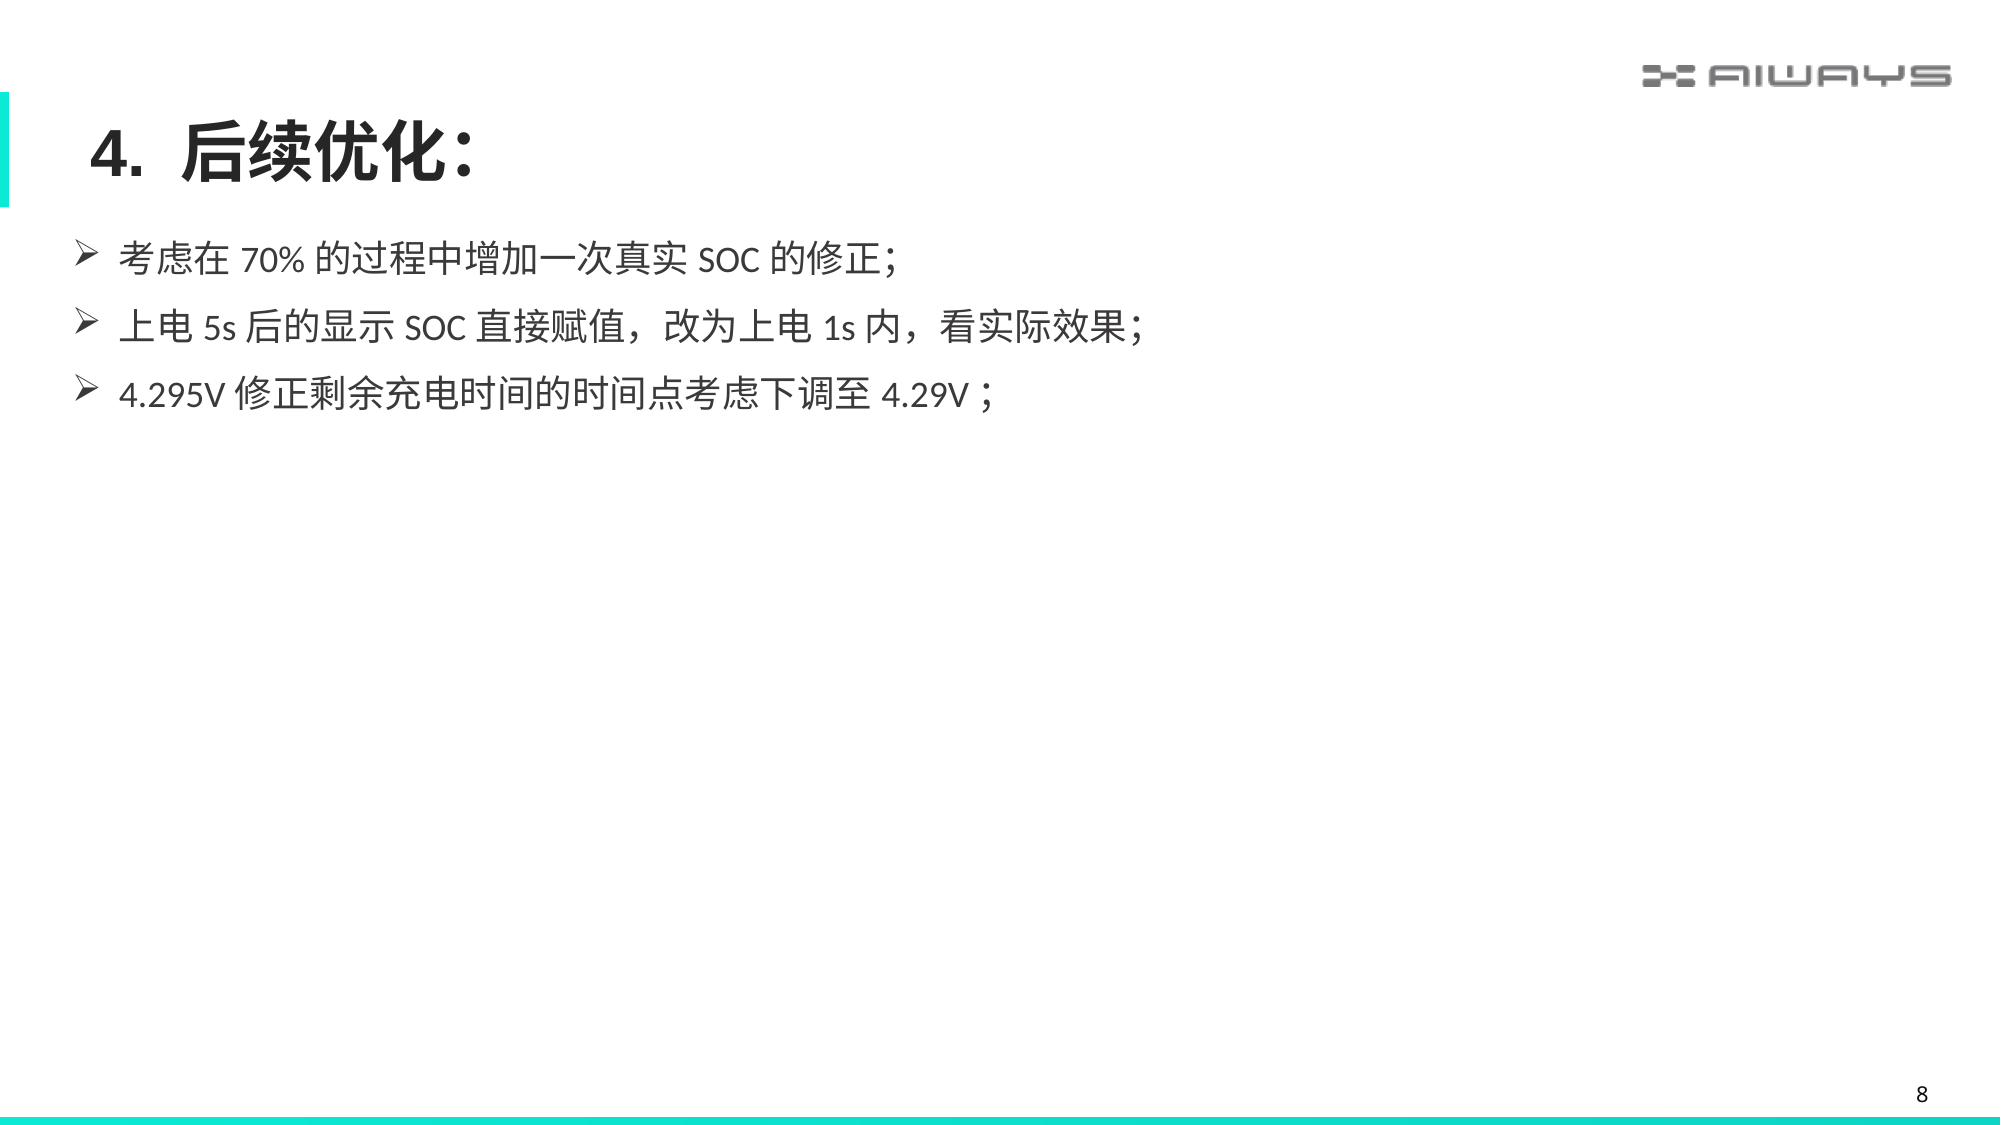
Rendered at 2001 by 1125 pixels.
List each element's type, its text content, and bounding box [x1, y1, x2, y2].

title 4. 后续优化： [57, 92, 1946, 209]
picture [1642, 65, 1952, 87]
text_box 考虑在70%的过程中增加一次真实SOC的修正； 上电5s后的显示SOC直接赋值，改为上电1s内，看实际效果； 4.295V修正剩余充电时间的时间点考虑下调至4.29V； [57, 205, 1450, 423]
